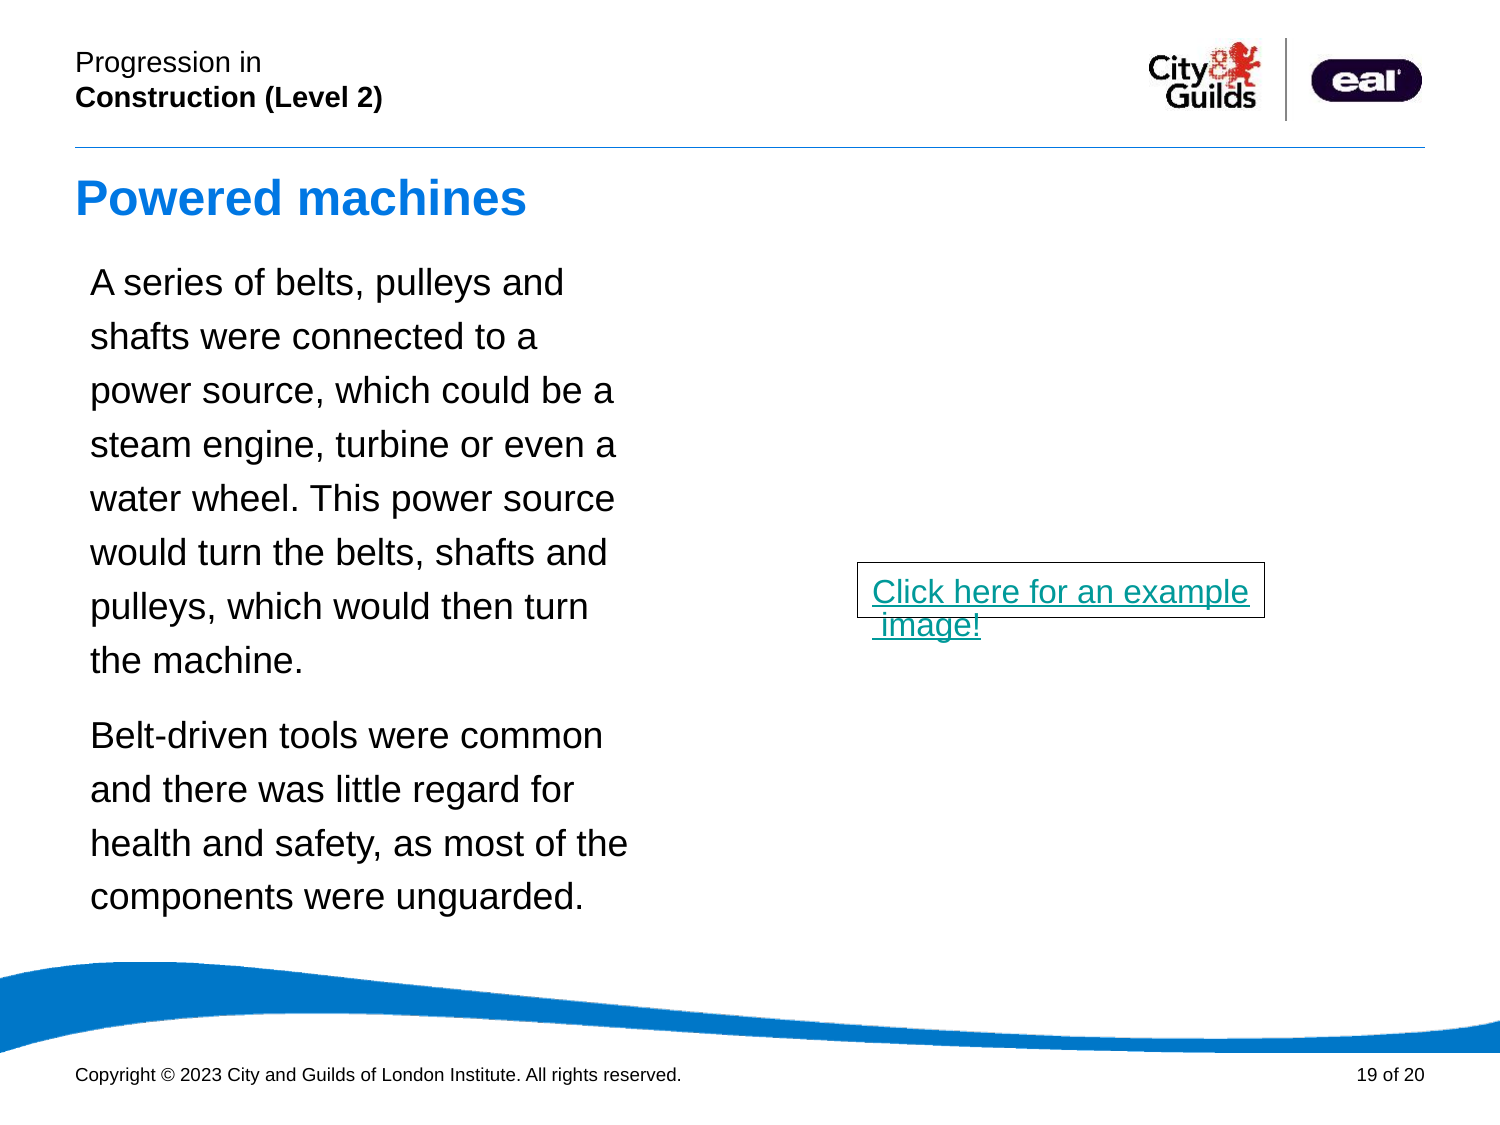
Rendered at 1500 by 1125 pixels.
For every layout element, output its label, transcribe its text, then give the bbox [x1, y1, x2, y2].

title Powered machines [75, 165, 1425, 229]
text_box Click here for an example image! [857, 562, 1265, 618]
picture [1149, 38, 1422, 121]
picture [0, 962, 1500, 1053]
text_box A series of belts, pulleys and shafts were connected to a power source, which could be a steam engine, turbine or even a water wheel. This power source would turn the belts, shafts and pulleys, which would then turn the machine. Belt-driven tools were common and there was little regard for health and safety, as most of the components were unguarded. [74, 233, 655, 919]
